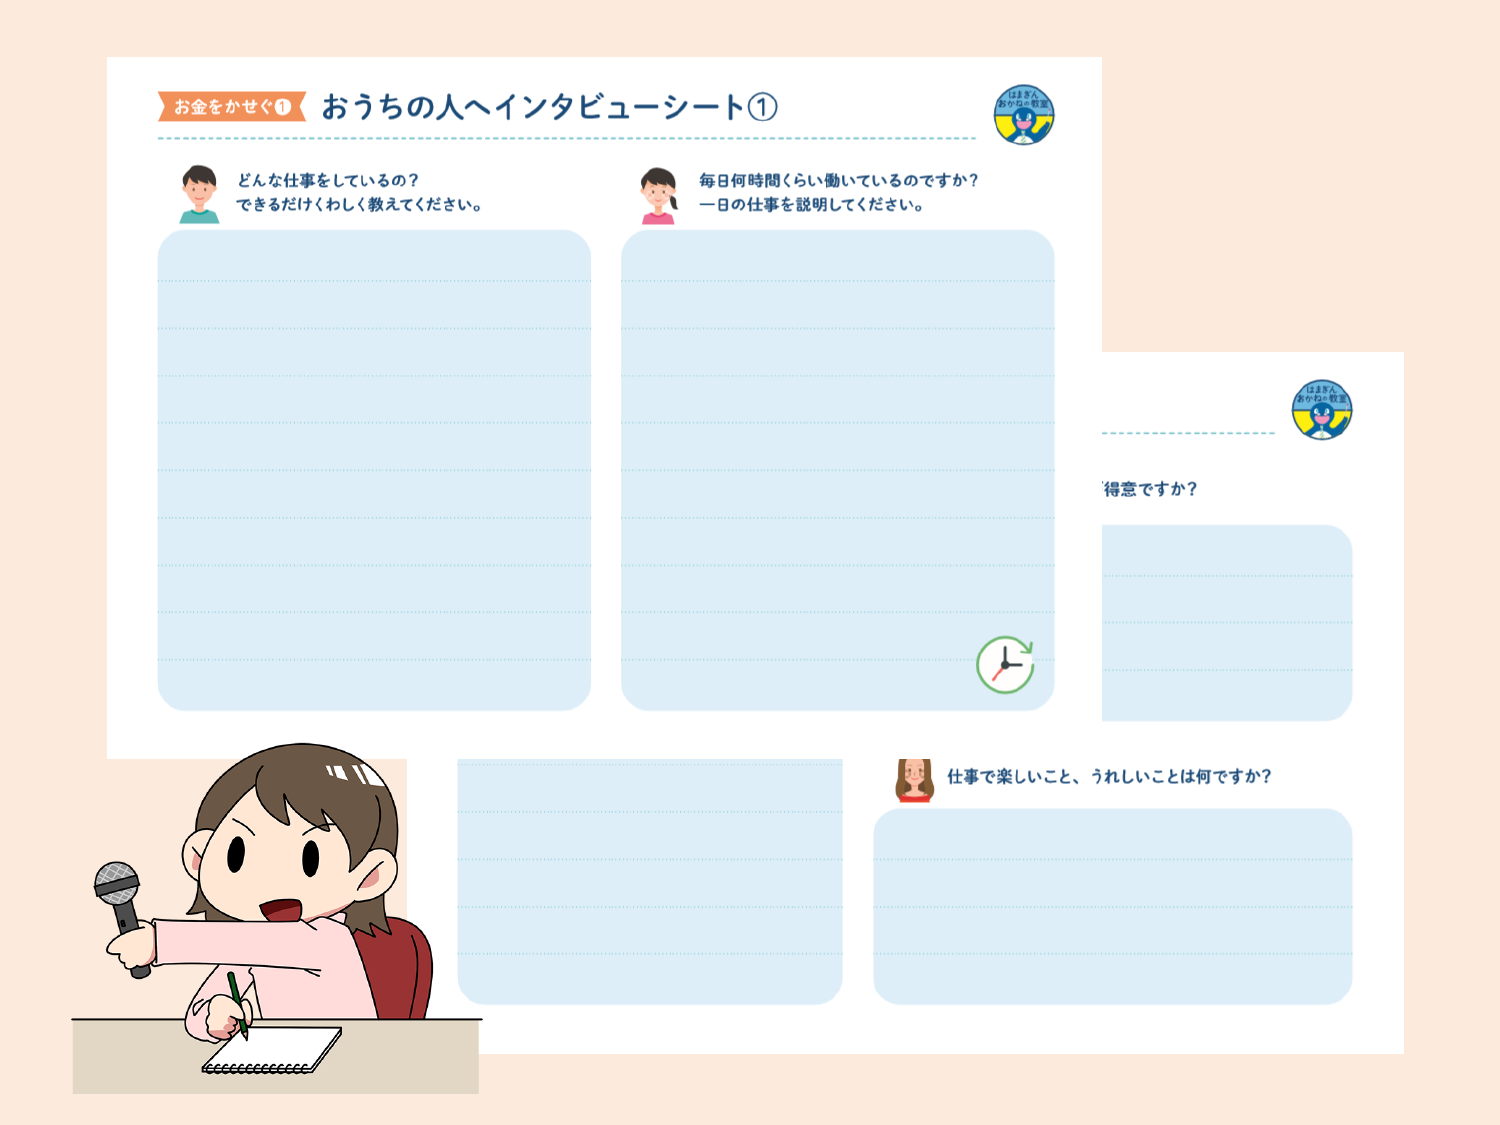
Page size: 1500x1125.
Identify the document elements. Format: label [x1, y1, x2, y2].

picture [53, 57, 1404, 1098]
